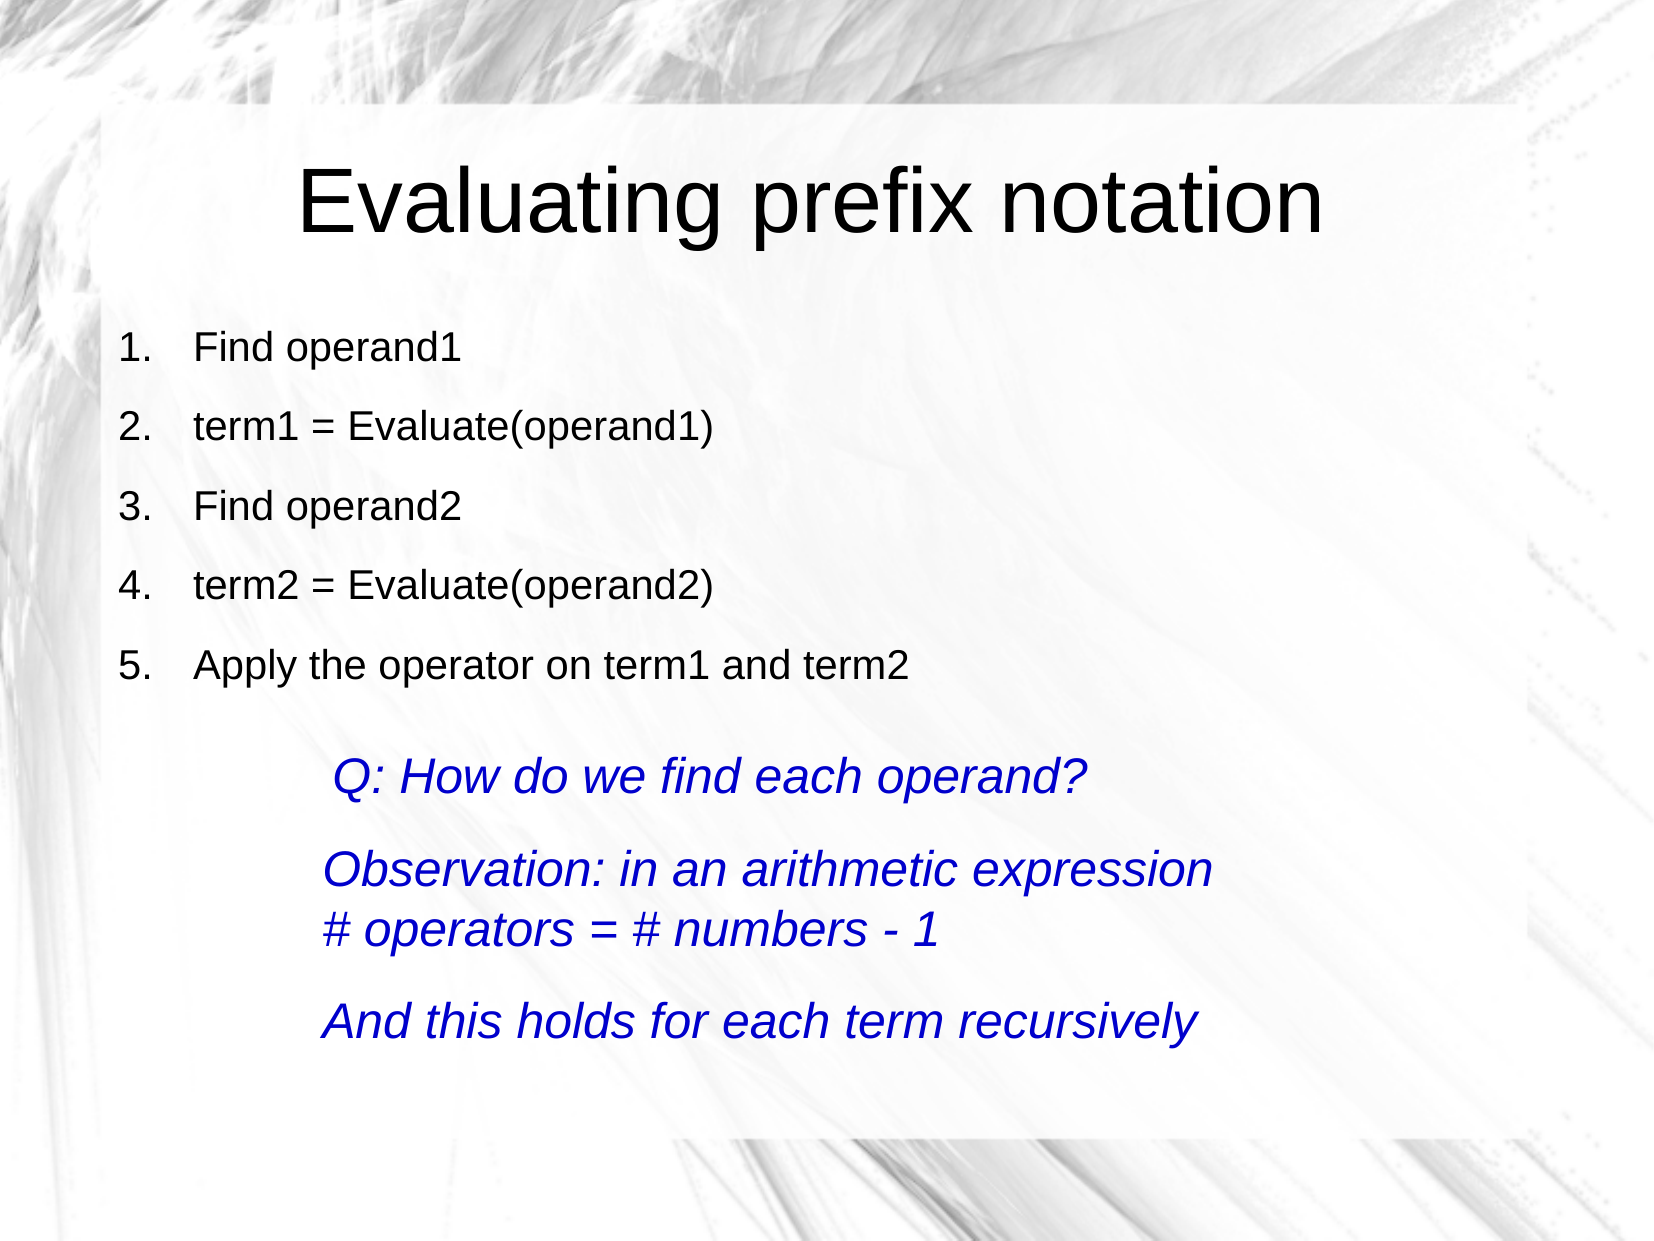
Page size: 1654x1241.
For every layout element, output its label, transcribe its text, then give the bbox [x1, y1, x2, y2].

text_box Observation: in an arithmetic expression # operators = # numbers - 1 [307, 828, 1317, 964]
list Find operand1 term1 = Evaluate(operand1) Find operand2 term2 = Evaluate(operand2) Apply the operator on term1 and term2 [118, 319, 1571, 1102]
text_box And this holds for each term recursively [307, 981, 1317, 1057]
picture [0, 0, 1654, 1241]
title Evaluating prefix notation [118, 112, 1506, 281]
text_box Q: How do we find each operand? [317, 736, 1231, 812]
